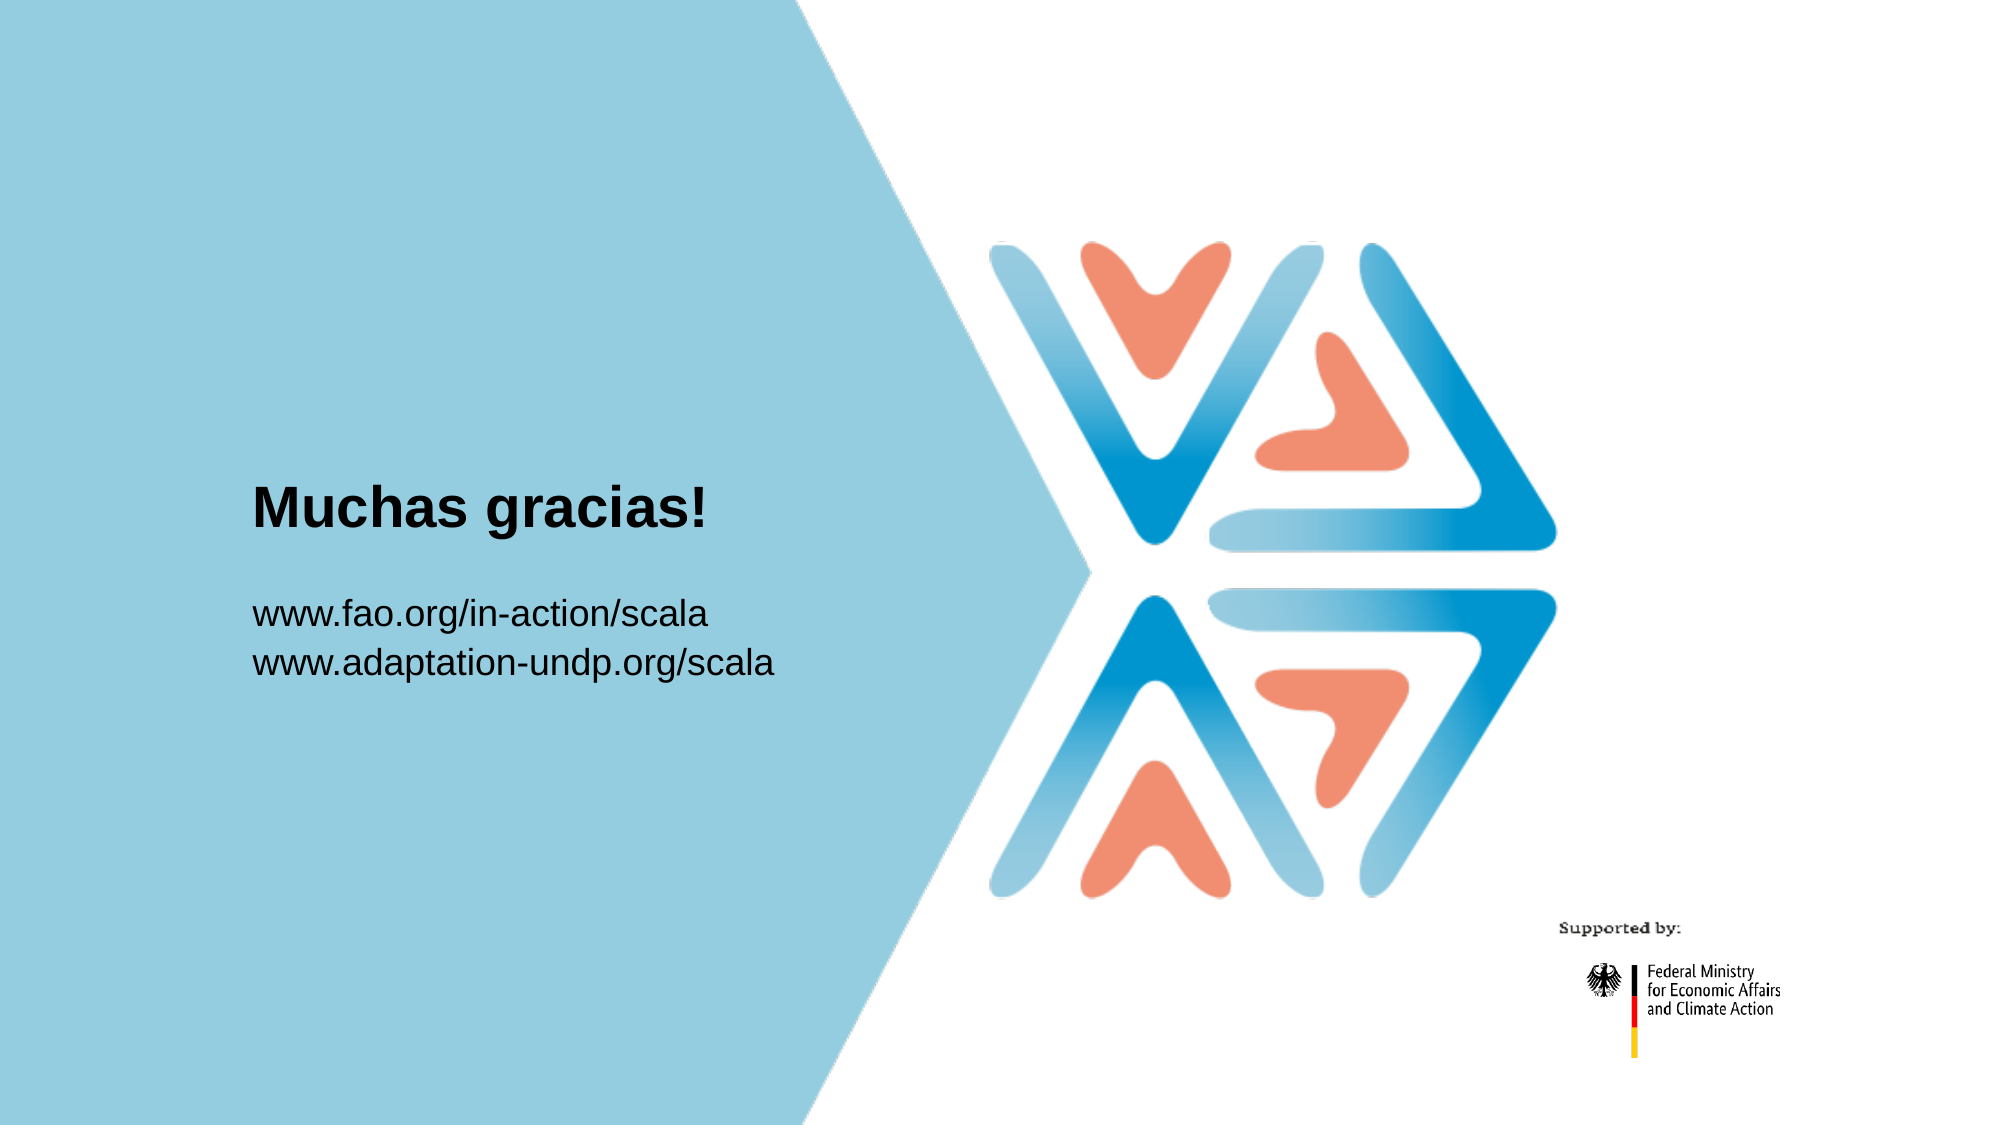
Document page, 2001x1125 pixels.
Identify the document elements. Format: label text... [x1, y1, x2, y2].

picture [1585, 963, 1780, 1058]
picture [1518, 894, 1983, 1104]
list Muchas gracias! [237, 470, 732, 546]
text_box [1549, 950, 1977, 1125]
list www.fao.org/in-action/scala www.adaptation-undp.org/scala [237, 577, 899, 873]
